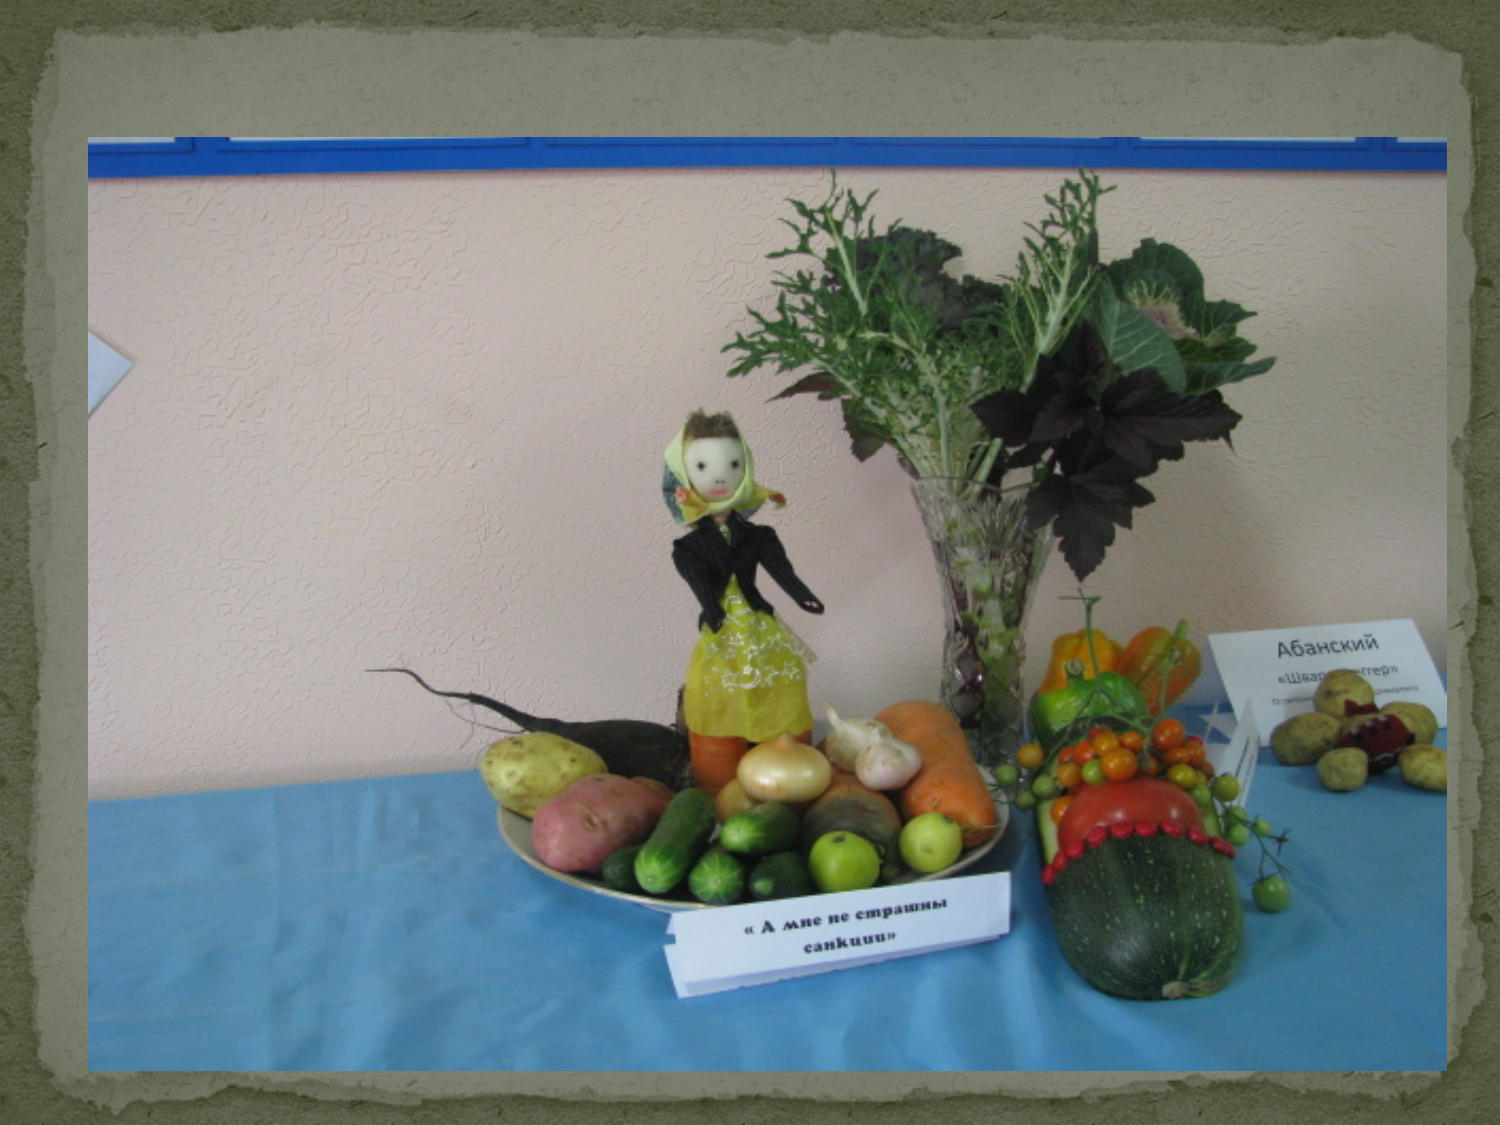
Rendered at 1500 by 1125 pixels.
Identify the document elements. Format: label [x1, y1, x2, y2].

list [92, 141, 1445, 1068]
